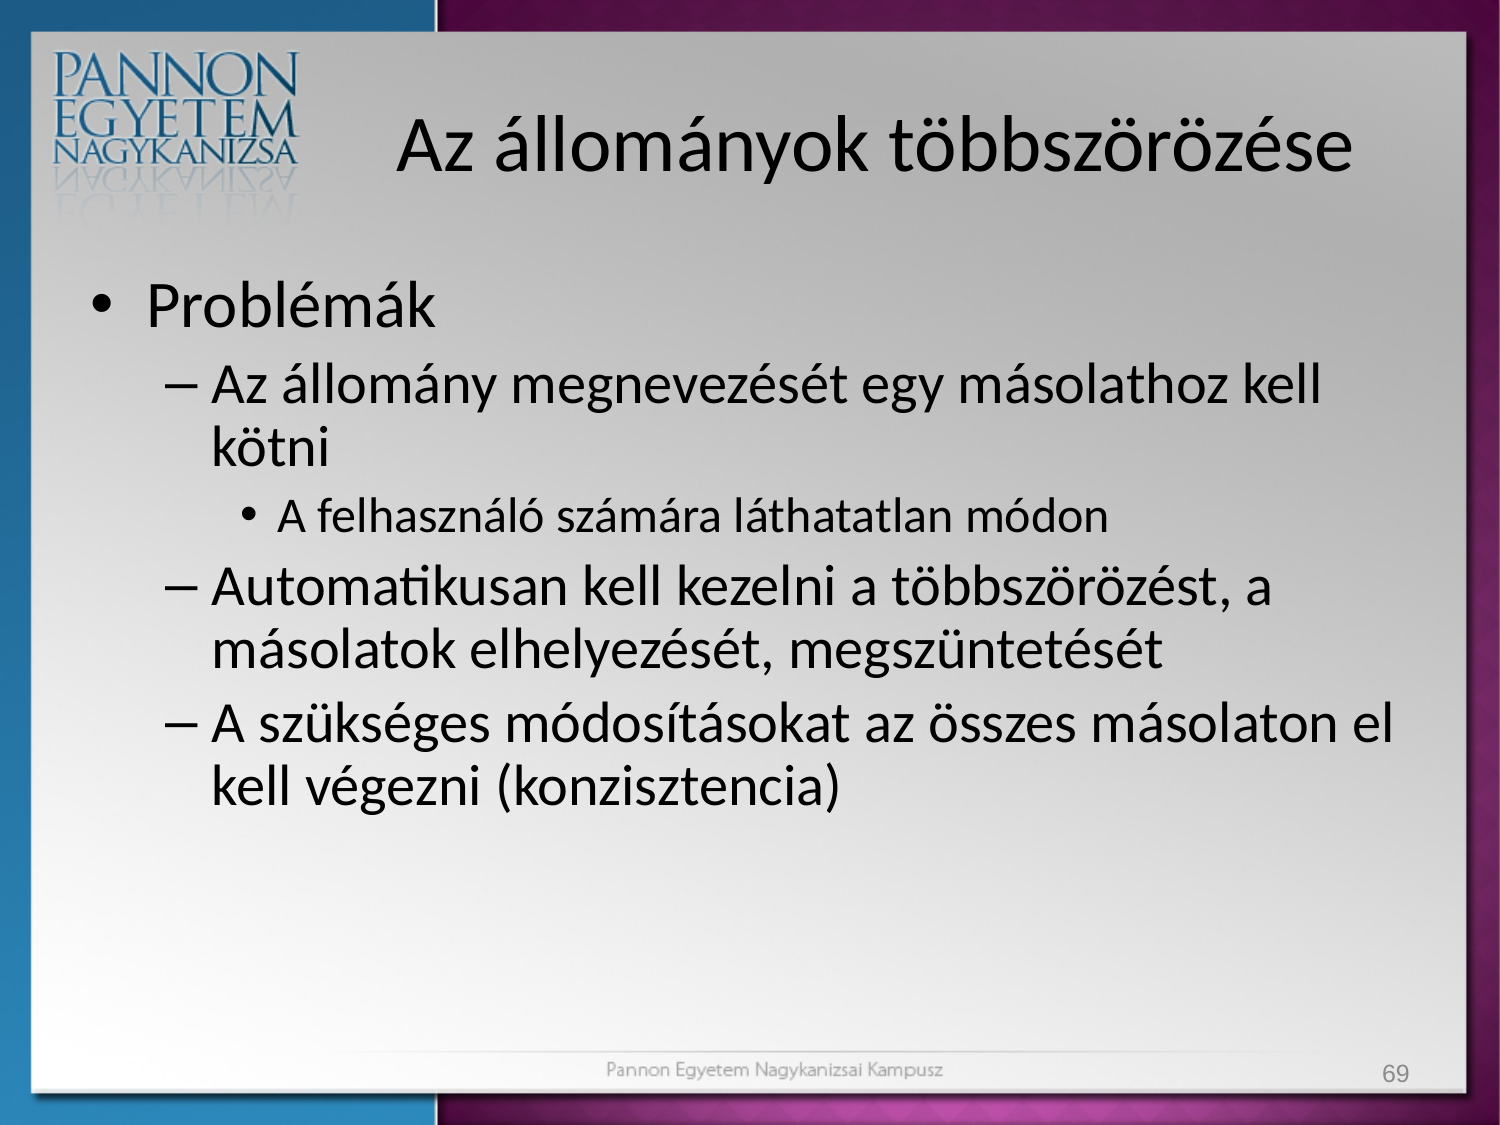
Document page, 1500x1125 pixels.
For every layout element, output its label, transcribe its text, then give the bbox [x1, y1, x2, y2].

title Az állományok többszörözése [328, 45, 1425, 233]
list Problémák Az állomány megnevezését egy másolathoz kell kötni A felhasználó számára láthatatlan módon Automatikusan kell kezelni a többszörözést, a másolatok elhelyezését, megszüntetését A szükséges módosításokat az összes másolaton el kell végezni (konzisztencia) [75, 262, 1425, 1038]
picture [0, 0, 1500, 1125]
slide_number 69 [1074, 1042, 1425, 1103]
